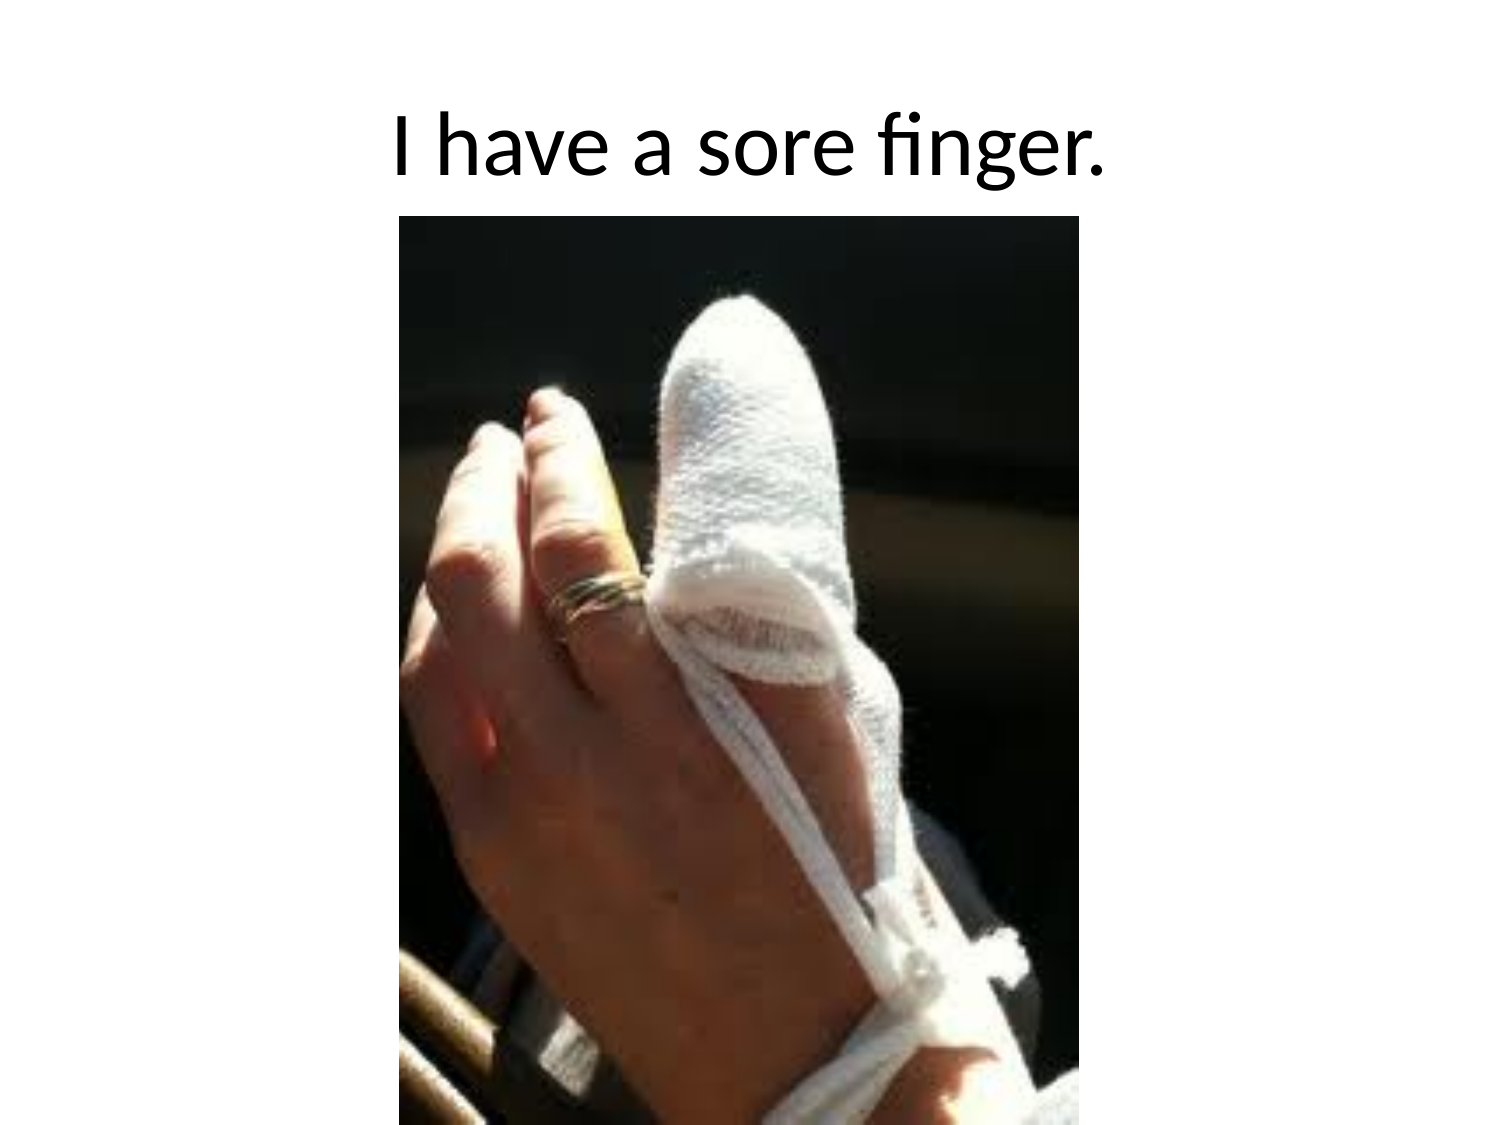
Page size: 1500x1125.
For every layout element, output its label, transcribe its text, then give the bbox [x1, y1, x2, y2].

picture [399, 215, 1079, 1125]
title I have a sore finger. [75, 45, 1425, 233]
